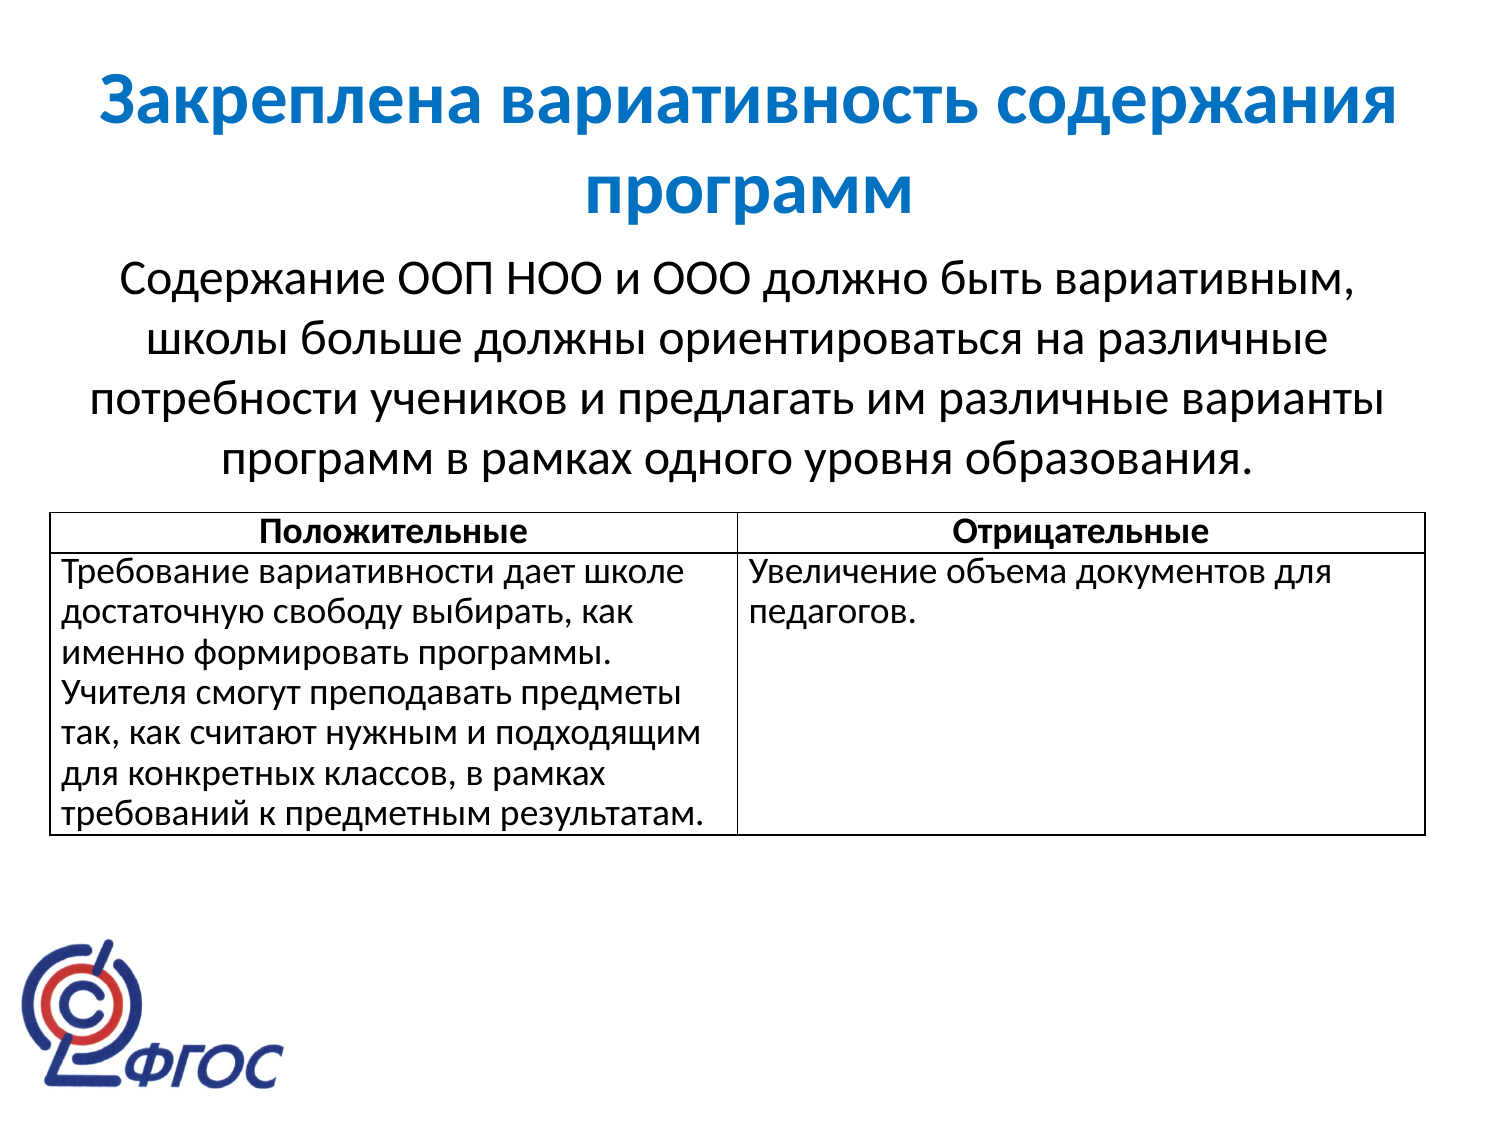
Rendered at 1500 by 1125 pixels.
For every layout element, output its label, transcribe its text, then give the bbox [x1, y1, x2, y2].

table_cell Увеличение объема документов для педагогов. [738, 554, 1424, 834]
table_header Положительные [51, 513, 737, 552]
title Закреплена вариативность содержания программ [75, 45, 1425, 233]
table_cell Требование вариативности дает школе достаточную свободу выбирать, как именно формировать программы. Учителя смогут преподавать предметы так, как считают нужным и подходящим для конкретных классов, в рамках требований к предметным результатам. [51, 554, 737, 834]
picture [0, 921, 301, 1125]
text_box Содержание ООП НОО и ООО должно быть вариативным, школы больше должны ориентироваться на различные потребности учеников и предлагать им различные варианты программ в рамках одного уровня образования. [50, 237, 1425, 493]
table_header Отрицательные [738, 513, 1424, 552]
